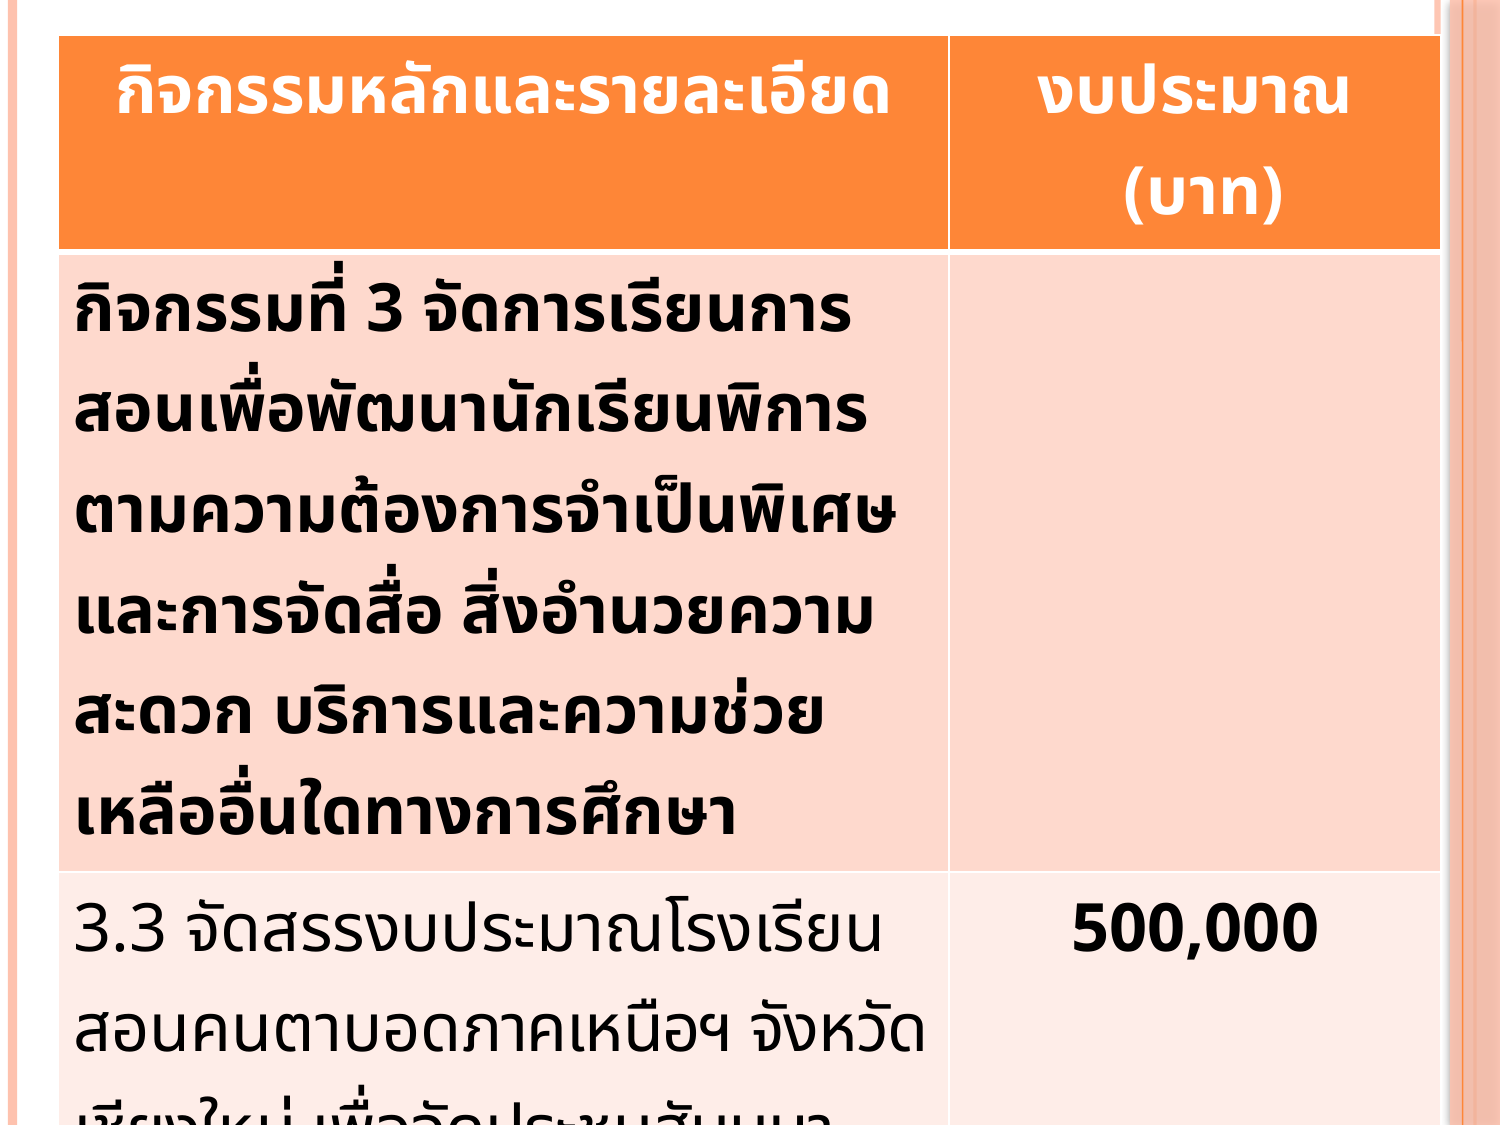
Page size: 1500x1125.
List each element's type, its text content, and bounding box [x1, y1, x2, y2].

table_cell [950, 255, 1440, 871]
table_cell กิจกรรมที่ 3 จัดการเรียนการสอนเพื่อพัฒนานักเรียนพิการตามความต้องการจำเป็นพิเศษและการจัดสื่อ สิ่งอำนวยความสะดวก บริการและความช่วยเหลืออื่นใดทางการศึกษา [59, 255, 948, 871]
table_header งบประมาณ (บาท) [950, 36, 1440, 249]
table_cell 500,000 [950, 873, 1440, 1125]
table_header กิจกรรมหลักและรายละเอียด [59, 36, 948, 249]
table_cell 3.3 จัดสรรงบประมาณโรงเรียนสอนคนตาบอดภาคเหนือฯ จังหวัดเชียงใหม่ เพื่อจัดประชุมสัมมนาแลกเปลี่ยนเรียนรู้ระหว่างโรงเรียนนำร่อง และลงนามข้อตกลงความร่วมมือดำเนินการห้องเรียนพิเศษวิทยาศาสตร์และคณิตศาสตร์ สำหรับนักเรียนตาบอดในประเทศไทย [59, 873, 948, 1125]
